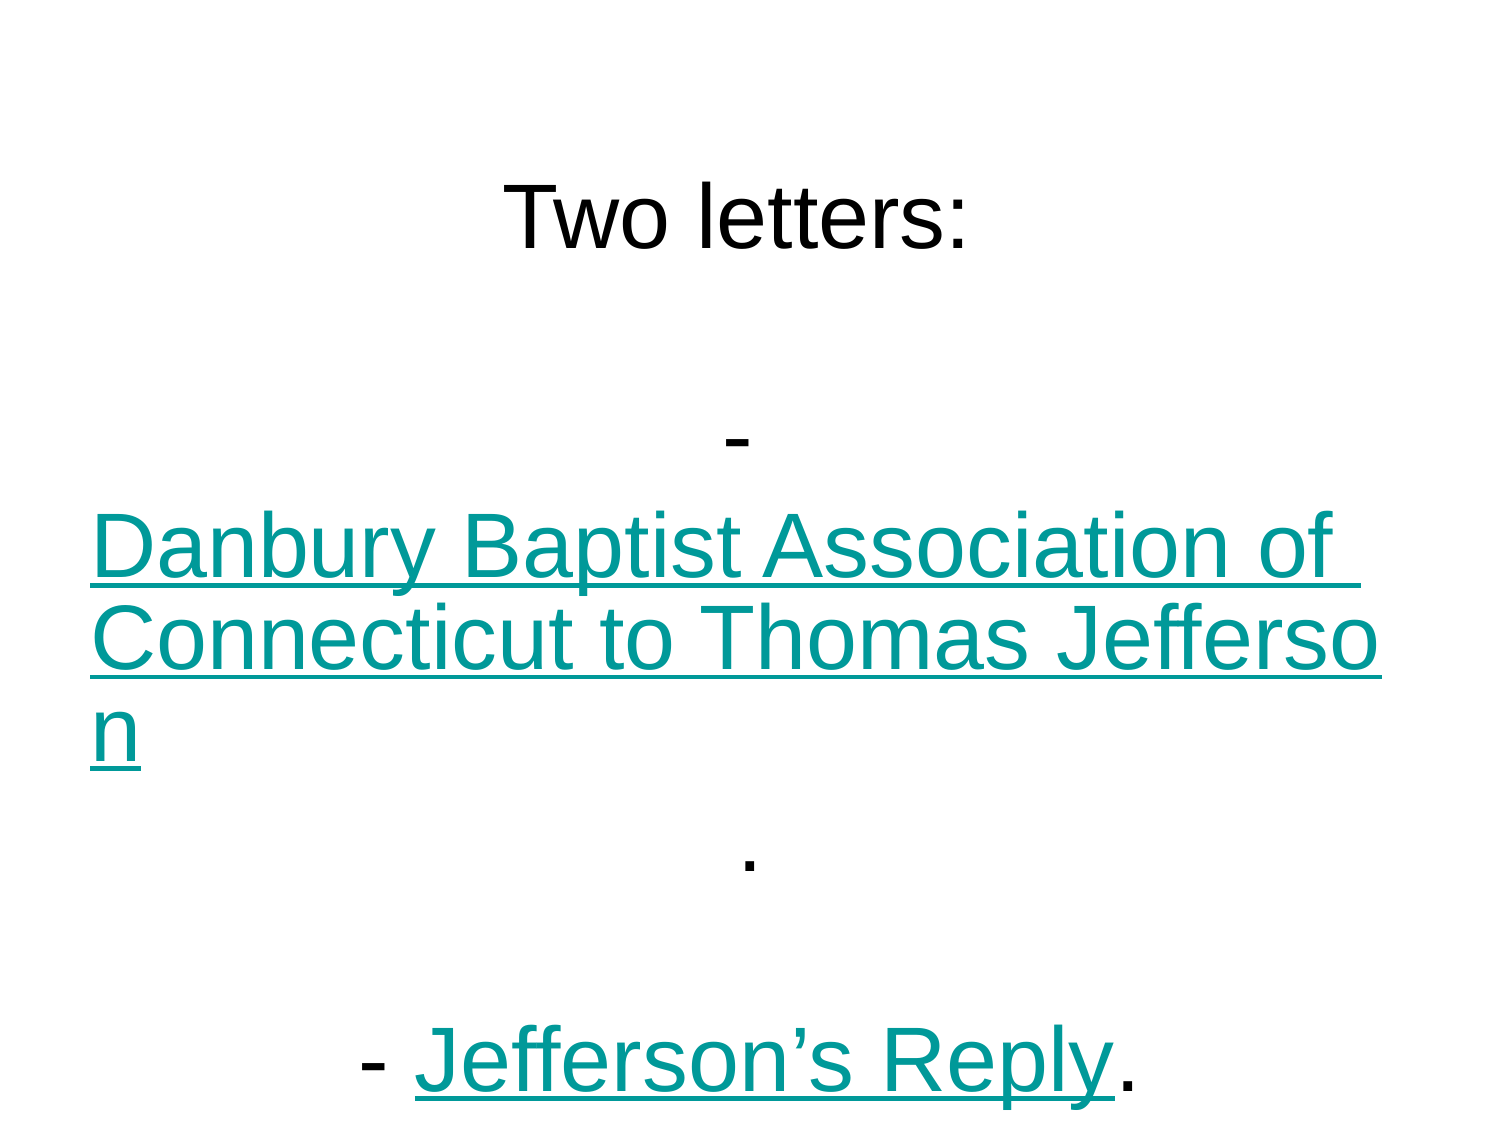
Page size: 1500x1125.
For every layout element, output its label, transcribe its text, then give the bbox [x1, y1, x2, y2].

title Two letters: - Danbury Baptist Association of Connecticut to Thomas Jefferson. - Jefferson’s Reply. [74, 44, 1426, 1038]
